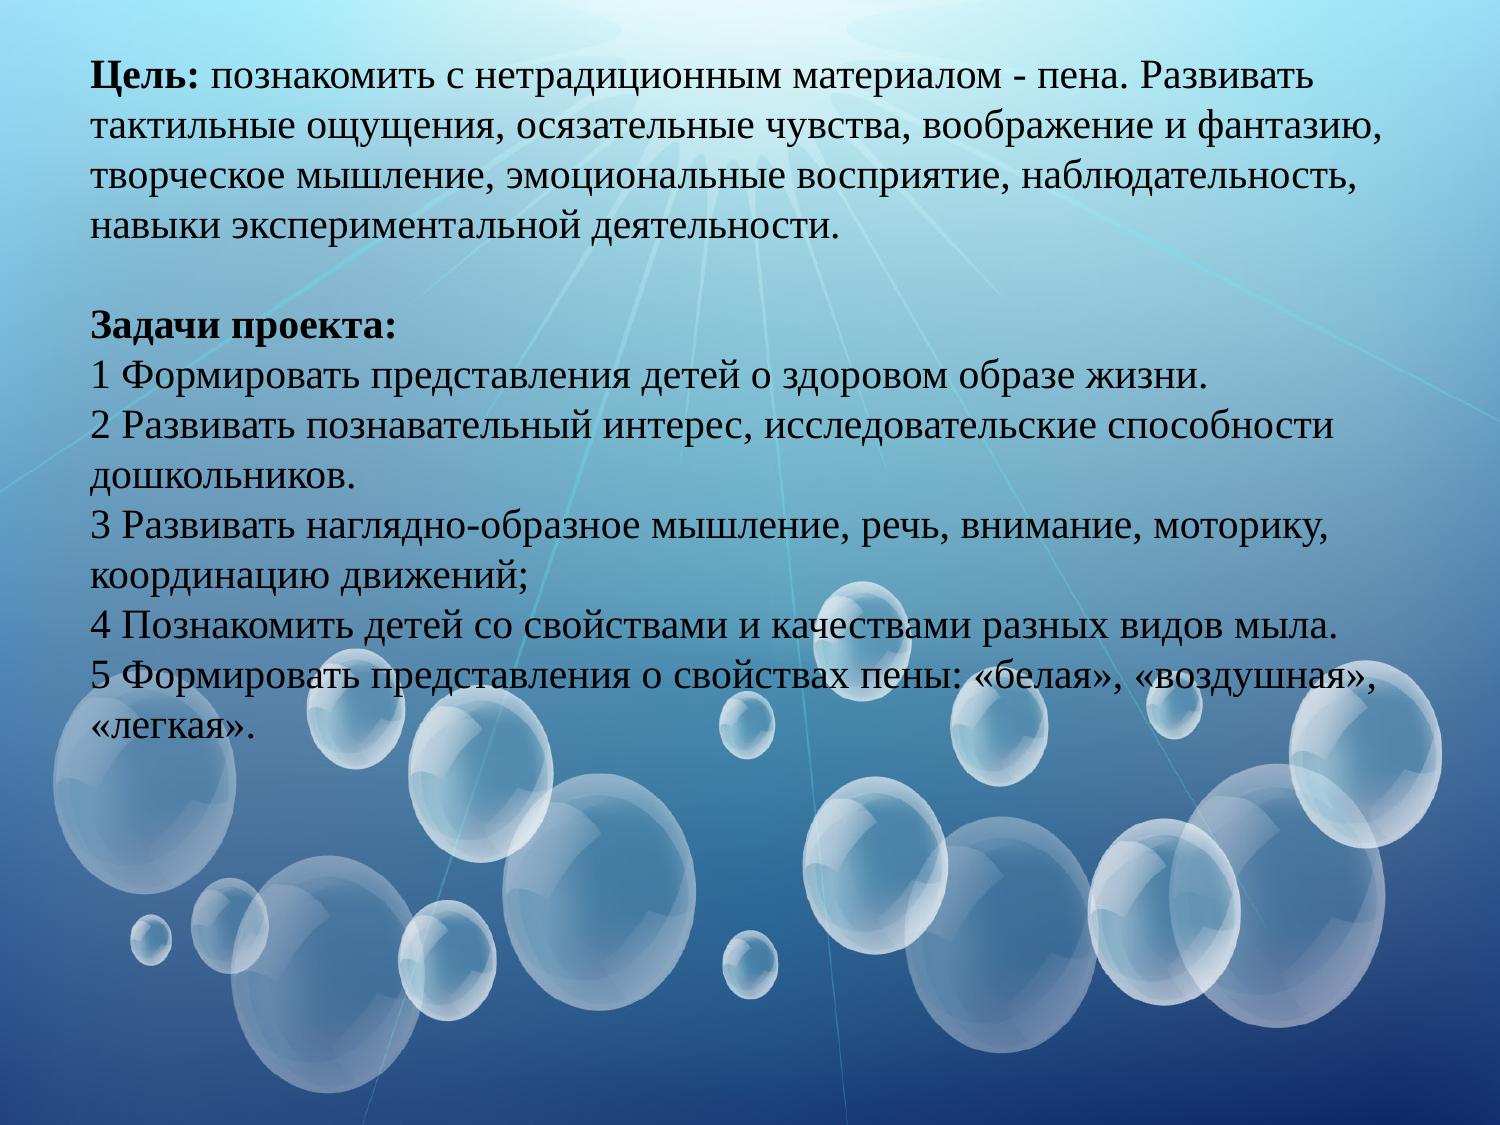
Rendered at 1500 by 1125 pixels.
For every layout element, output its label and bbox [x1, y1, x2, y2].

list [0, 0, 1500, 1125]
